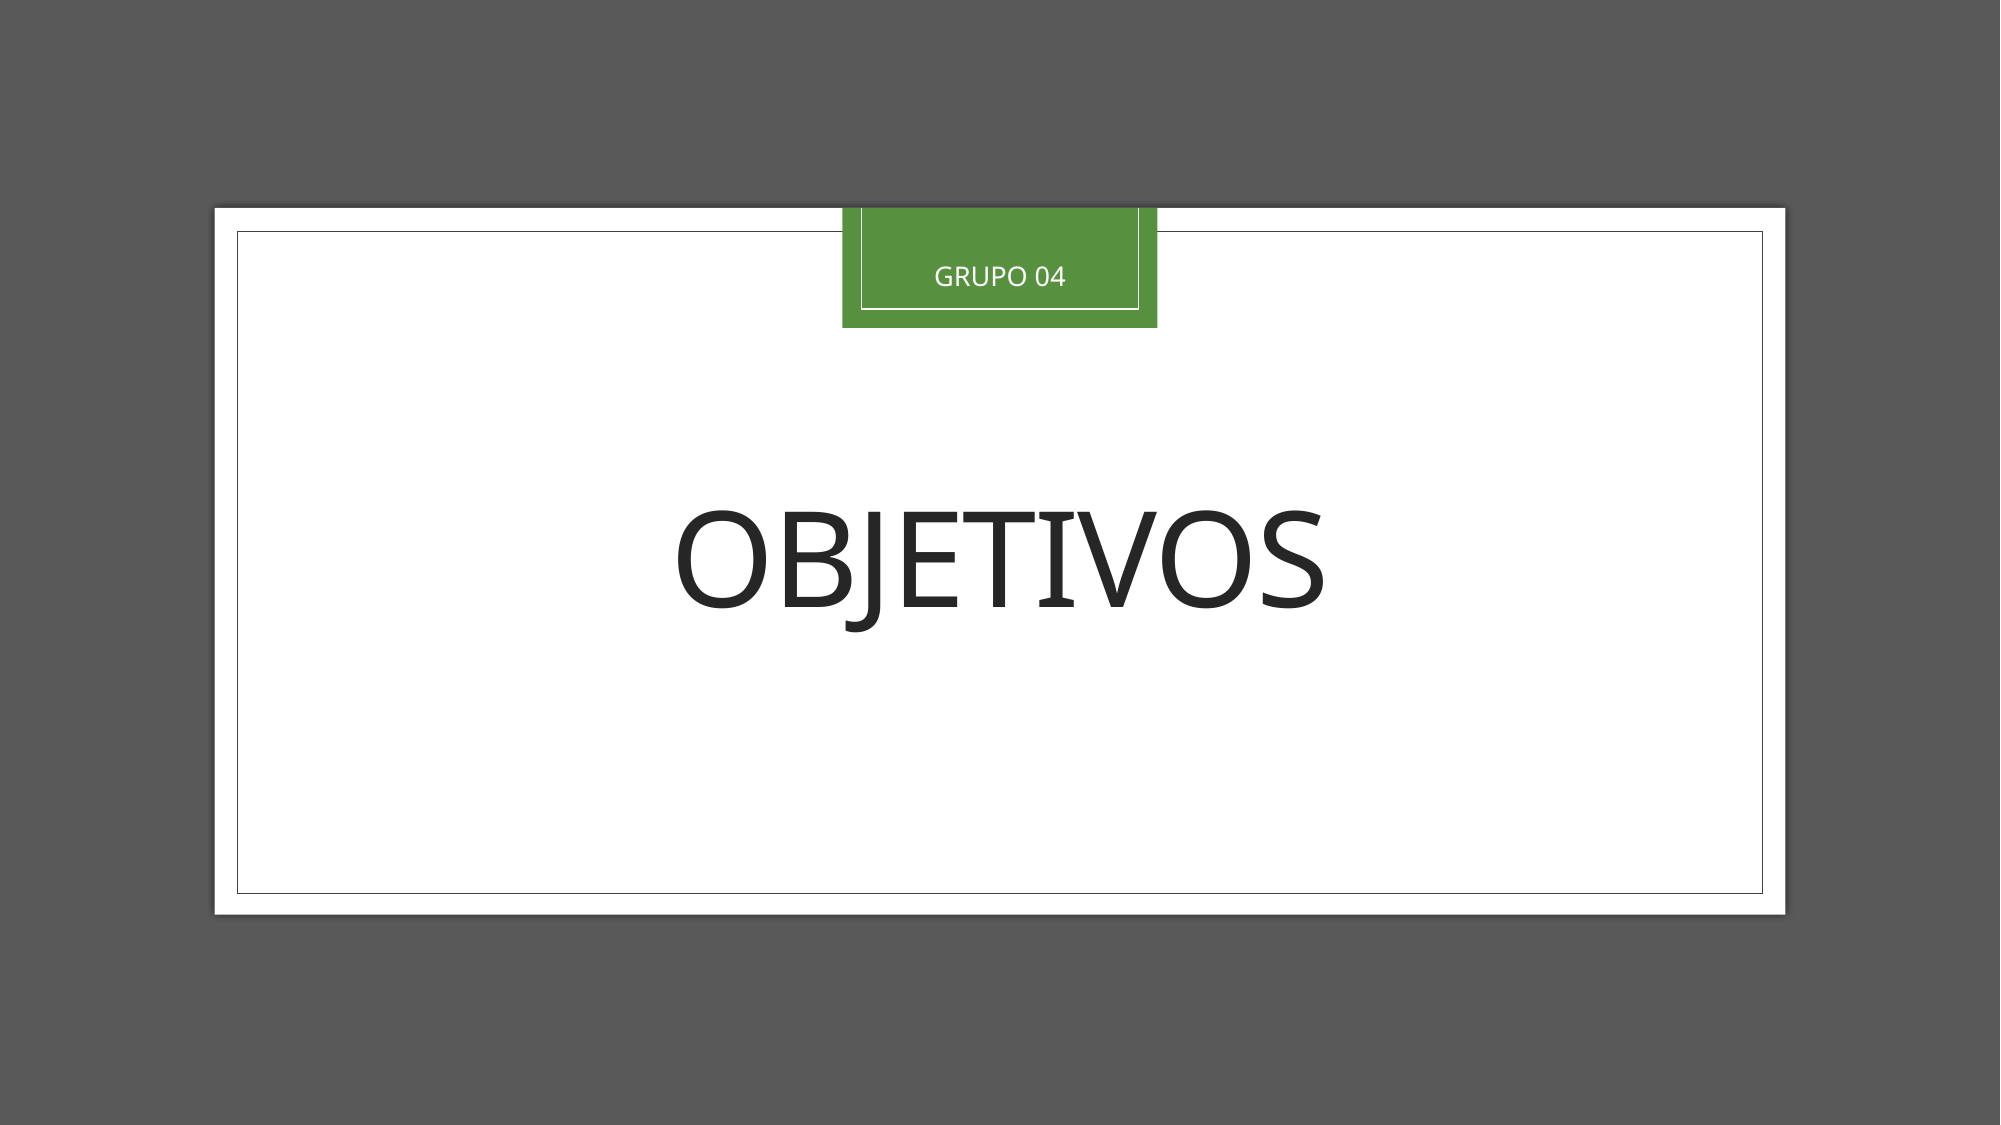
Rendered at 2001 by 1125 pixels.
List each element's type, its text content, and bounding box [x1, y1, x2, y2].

slide_number GRUPO 04 [872, 220, 1128, 300]
title OBJETIVOS [267, 368, 1733, 769]
